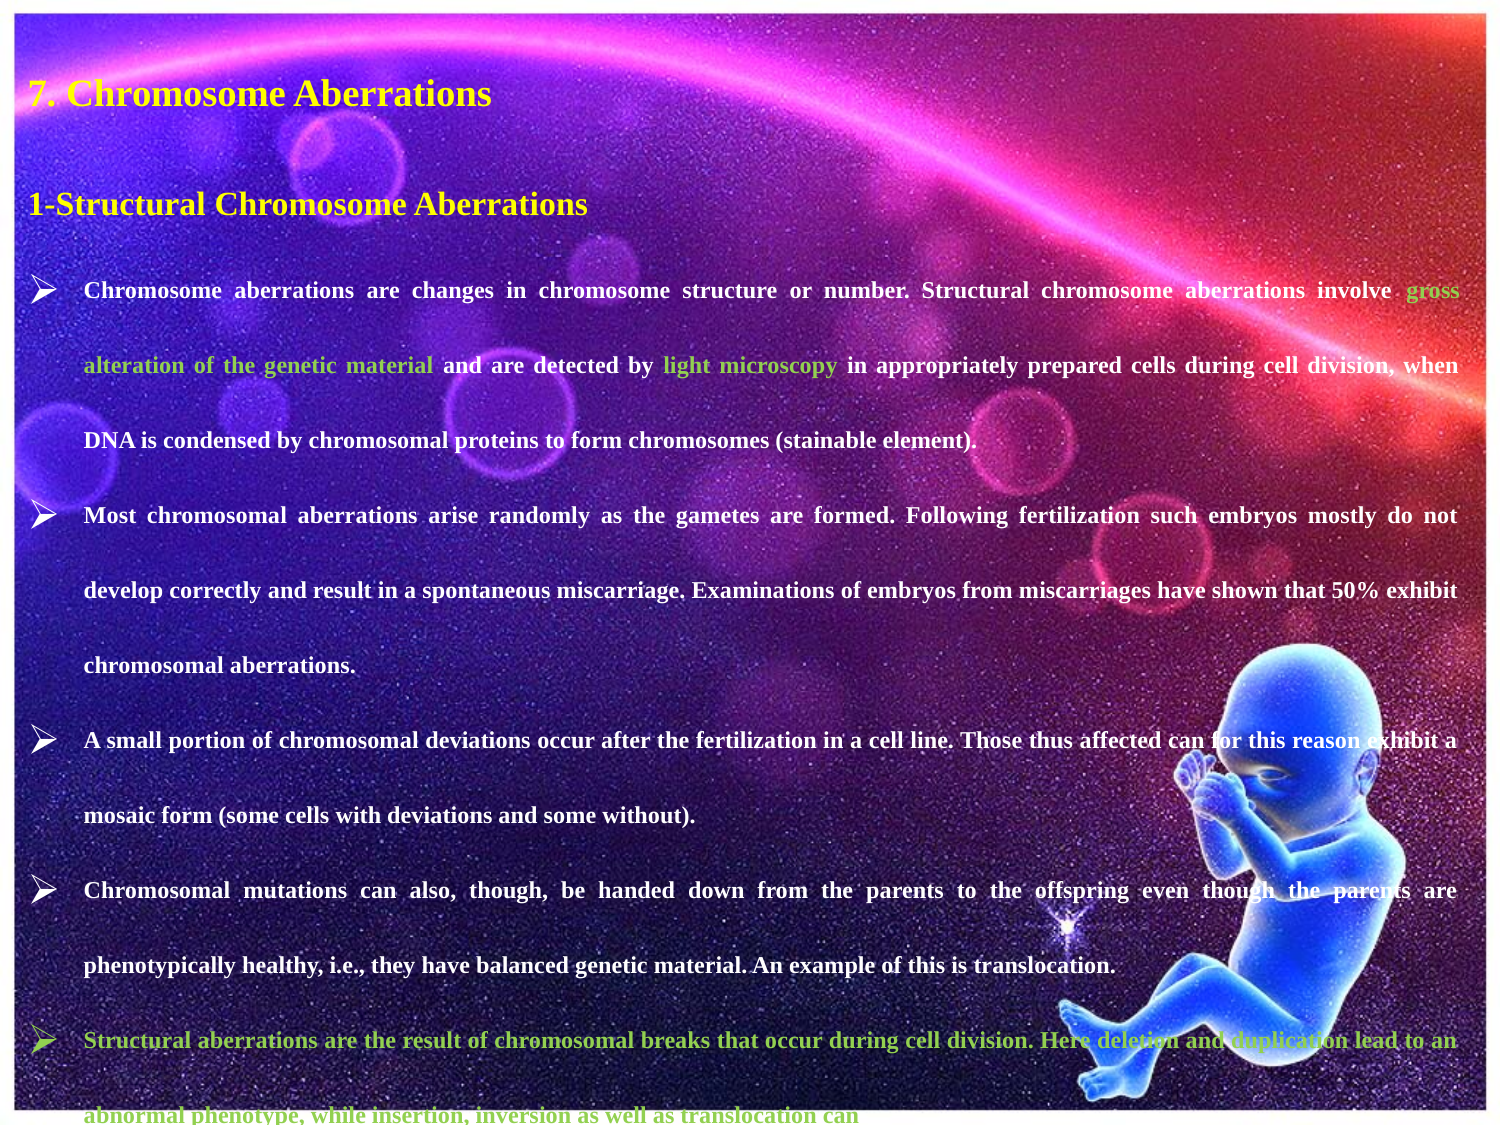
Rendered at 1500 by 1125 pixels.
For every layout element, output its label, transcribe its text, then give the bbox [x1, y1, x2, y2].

list 7. Chromosome Aberrations 1-Structural Chromosome Aberrations Chromosome aberrations are changes in chromosome structure or number. Structural chromosome aberrations involve gross alteration of the genetic material and are detected by light microscopy in appropriately prepared cells during cell division, when DNA is condensed by chromosomal proteins to form chromosomes (stainable element). Most chromosomal aberrations arise randomly as the gametes are formed. Following fertilization such embryos mostly do not develop correctly and result in a spontaneous miscarriage. Examinations of embryos from miscarriages have shown that 50% exhibit chromosomal aberrations. A small portion of chromosomal deviations occur after the fertilization in a cell line. Those thus affected can for this reason exhibit a mosaic form (some cells with deviations and some without). Chromosomal mutations can also, though, be handed down from the parents to the offspring even though the parents are phenotypically healthy, i.e., they have balanced genetic material. An example of this is translocation. Structural aberrations are the result of chromosomal breaks that occur during cell division. Here deletion and duplication lead to an abnormal phenotype, while insertion, inversion as well as translocation can be balanced. This means that the carrier of this structural chromosome aberration can escape notice phenotypically, because the entire genetic material is present. Major classes of chromosomal rearrangements that can be transmitted in populations of cells or organisms are deletions, duplications, inversions, and balanced translocations. Many of these rearrangements can be detected with staining techniques (e.g. trypsin-giemsa banding) that reveal banding patterns on chromosomes but cannot be detected with routine cytogenetic analysis of un-banded chromosomes. [12, 12, 1475, 650]
picture [0, 0, 1500, 1125]
